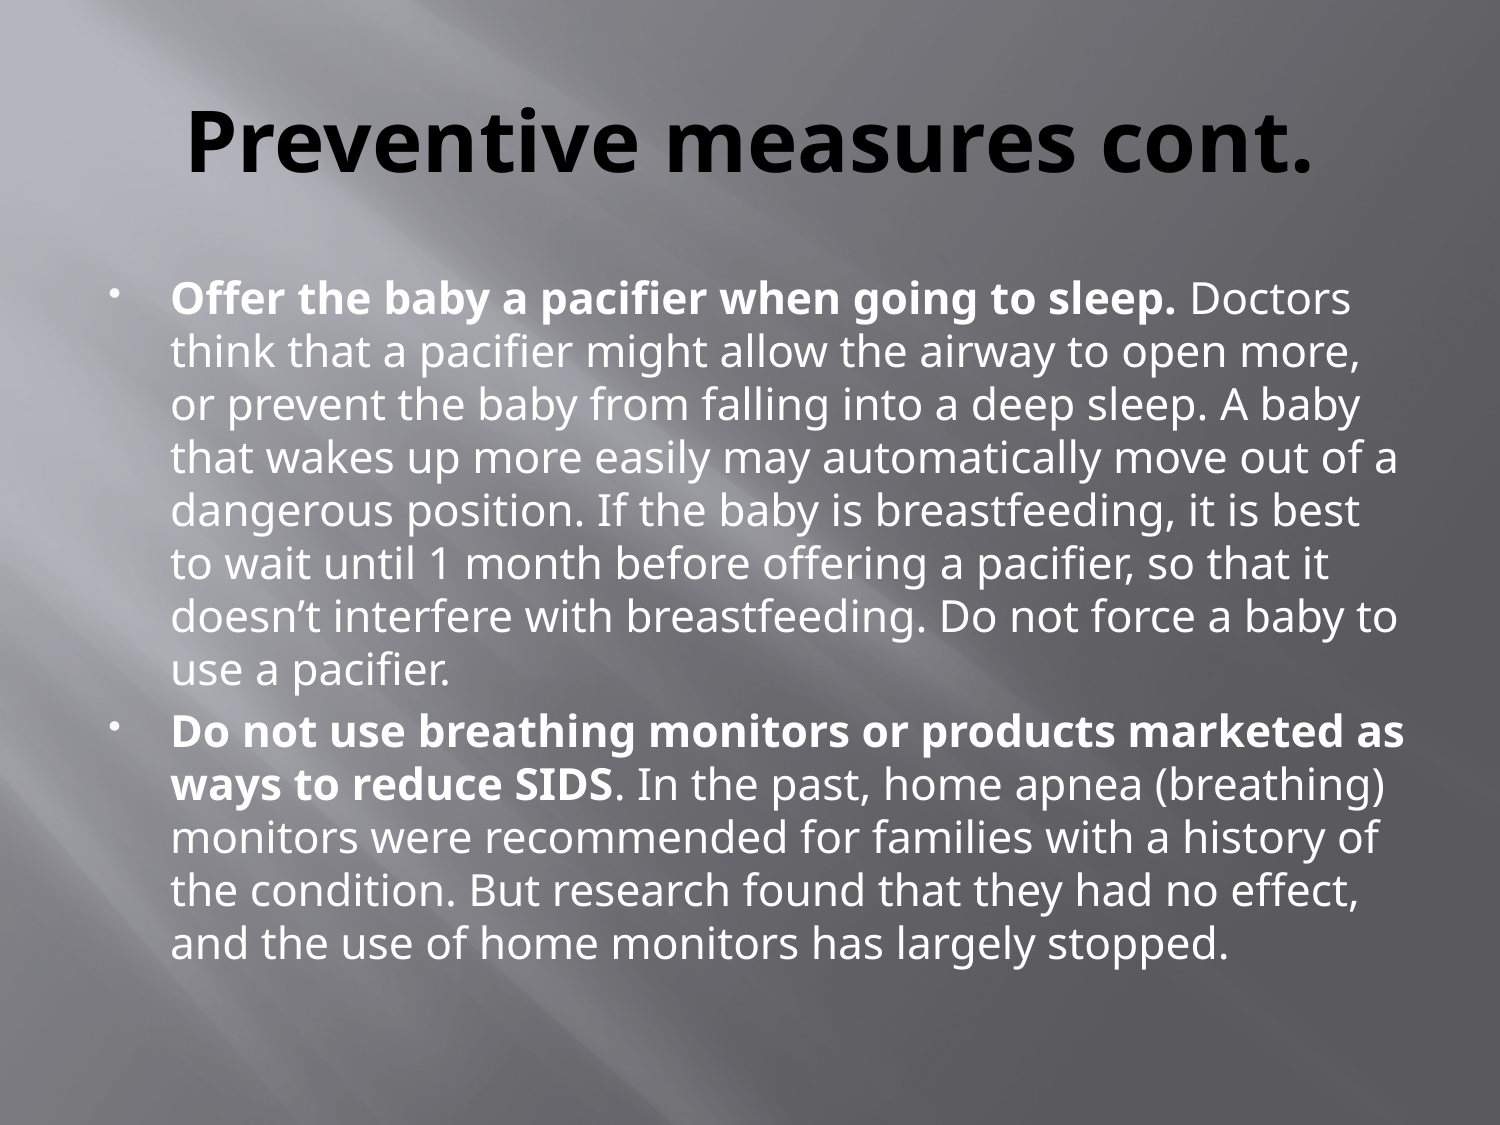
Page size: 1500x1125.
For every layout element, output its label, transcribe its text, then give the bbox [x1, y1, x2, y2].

list Offer the baby a pacifier when going to sleep. Doctors think that a pacifier might allow the airway to open more, or prevent the baby from falling into a deep sleep. A baby that wakes up more easily may automatically move out of a dangerous position. If the baby is breastfeeding, it is best to wait until 1 month before offering a pacifier, so that it doesn’t interfere with breastfeeding. Do not force a baby to use a pacifier. Do not use breathing monitors or products marketed as ways to reduce SIDS. In the past, home apnea (breathing) monitors were recommended for families with a history of the condition. But research found that they had no effect, and the use of home monitors has largely stopped. [75, 262, 1425, 1035]
title Preventive measures cont. [75, 45, 1425, 233]
